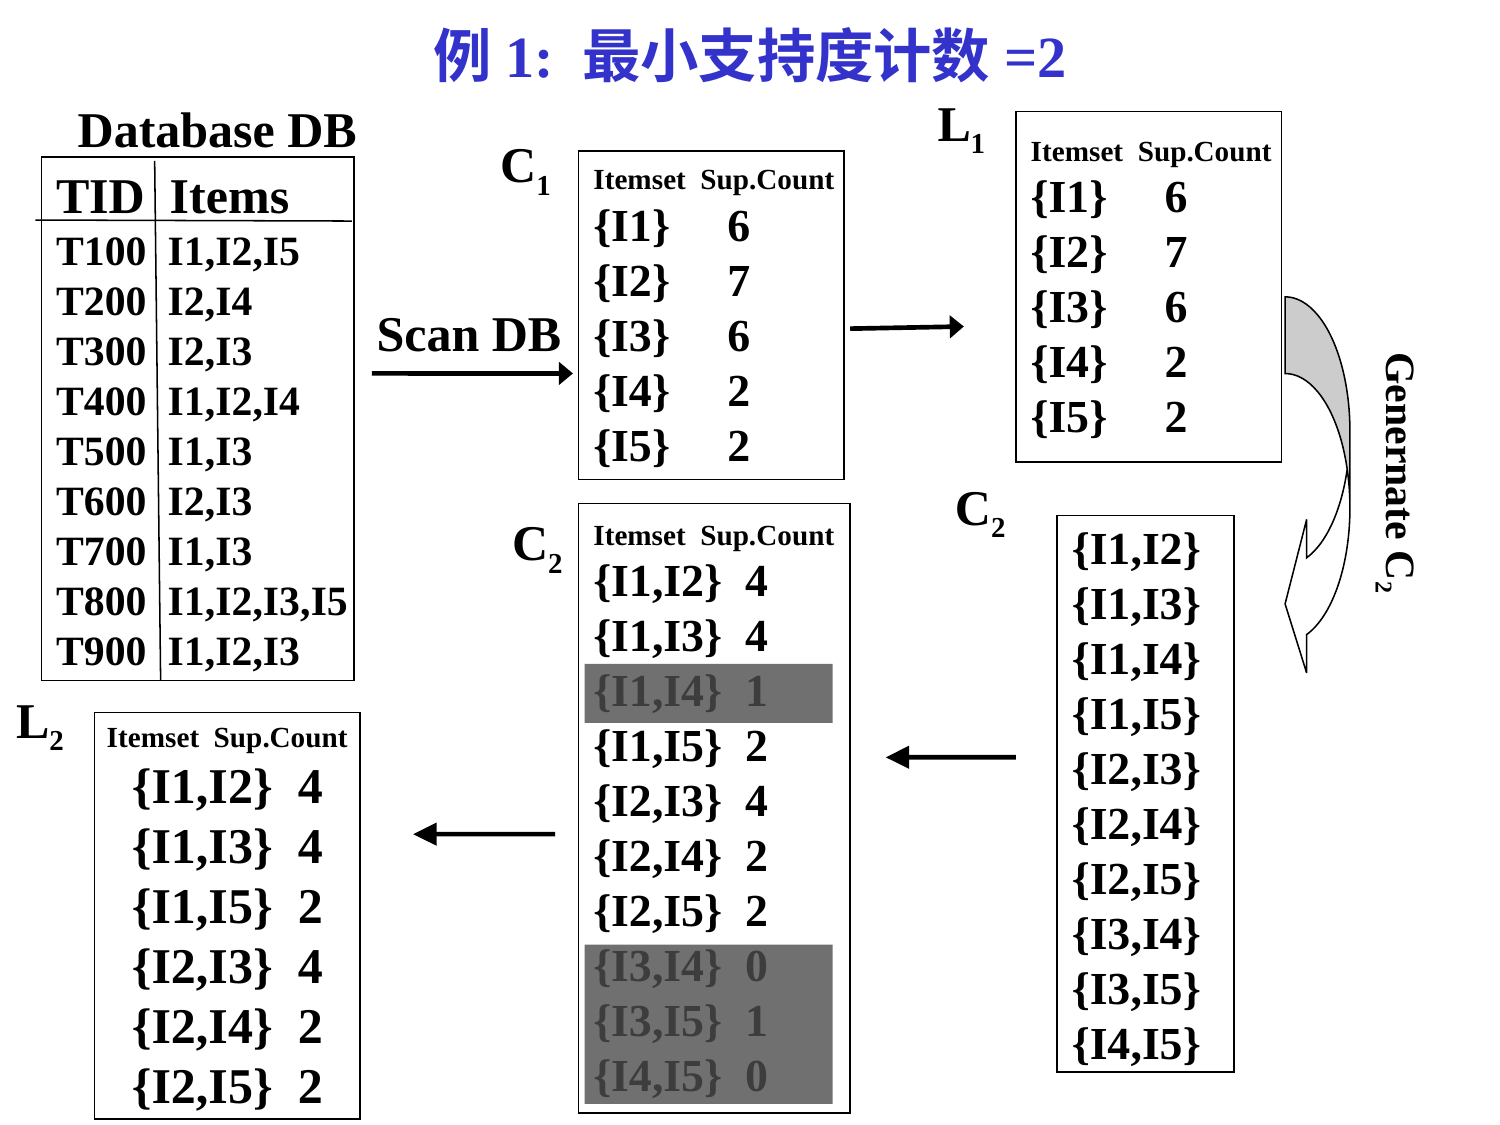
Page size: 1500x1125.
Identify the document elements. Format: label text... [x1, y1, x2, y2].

text_box [885, 746, 1016, 768]
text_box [35, 89, 396, 681]
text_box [921, 83, 1282, 463]
text_box Itemset Sup.Count {I1,I2} 4 {I1,I3} 4 {I1,I4} 1 {I1,I5} 2 {I2,I3} 4 {I2,I4} 2 {I2,I5} 2 {I3,I4} 0 {I3,I5} 1 {I4,I5} 0 [578, 503, 851, 1113]
text_box Genernate C2 [1354, 337, 1436, 610]
text_box 例1: 最小支持度计数=2 [0, 12, 1500, 97]
text_box [413, 823, 556, 845]
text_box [361, 294, 478, 374]
text_box [1285, 296, 1350, 673]
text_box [0, 680, 361, 1120]
text_box {I1,I2} {I1,I3} {I1,I4} {I1,I5} {I2,I3} {I2,I4} {I2,I5} {I3,I4} {I3,I5} {I4,I5} [1057, 515, 1235, 1073]
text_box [483, 125, 845, 480]
text_box [584, 944, 833, 1104]
text_box C2 [497, 503, 578, 587]
text_box [584, 663, 833, 723]
text_box C2 [940, 471, 1021, 551]
